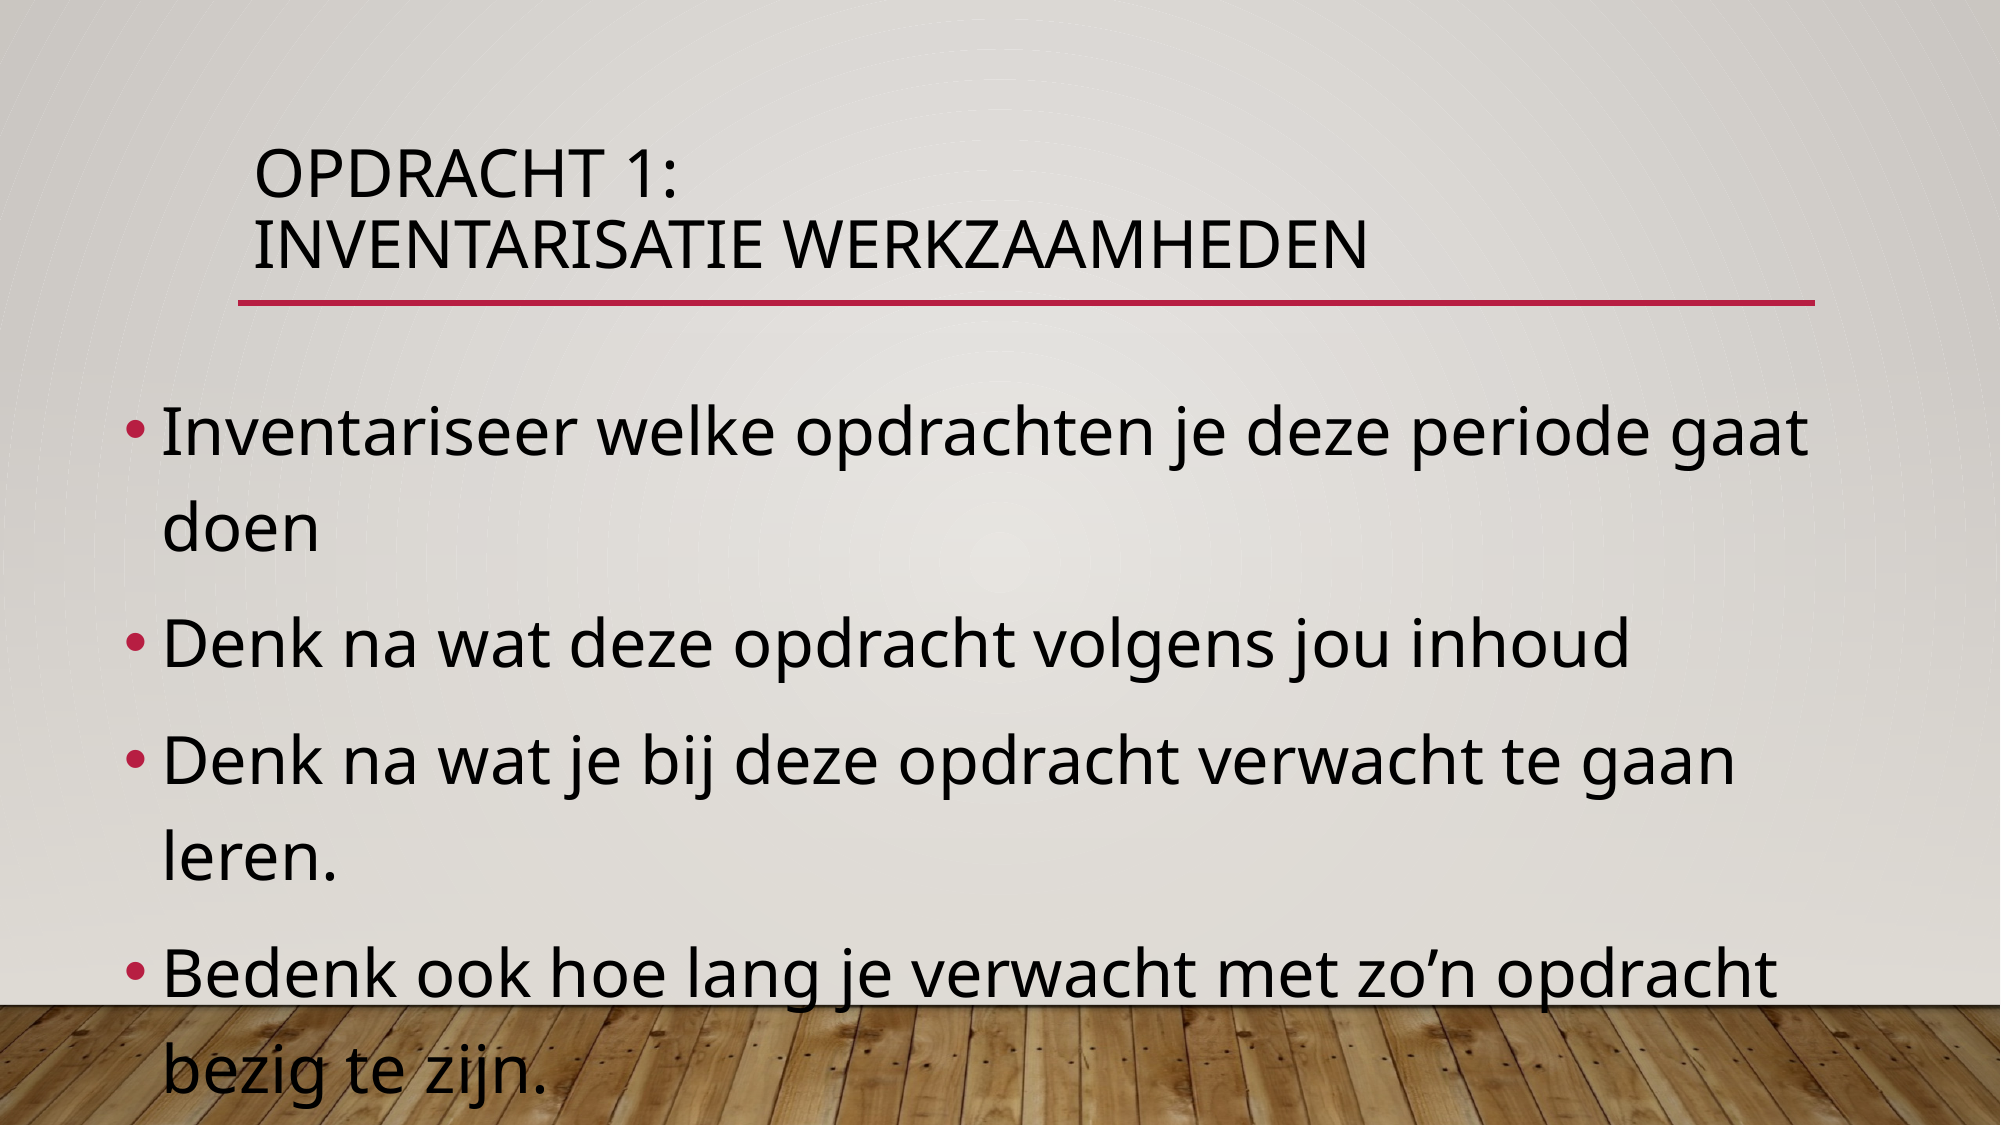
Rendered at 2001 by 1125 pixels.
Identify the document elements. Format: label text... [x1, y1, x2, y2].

list Inventariseer welke opdrachten je deze periode gaat doen Denk na wat deze opdracht volgens jou inhoud Denk na wat je bij deze opdracht verwacht te gaan leren. Bedenk ook hoe lang je verwacht met zo’n opdracht bezig te zijn. Dit beschrijf je in een verslag [108, 365, 1948, 1018]
title opdracht 1: Inventarisatie werkzaamheden [238, 131, 1814, 305]
picture [0, 1005, 2000, 1125]
